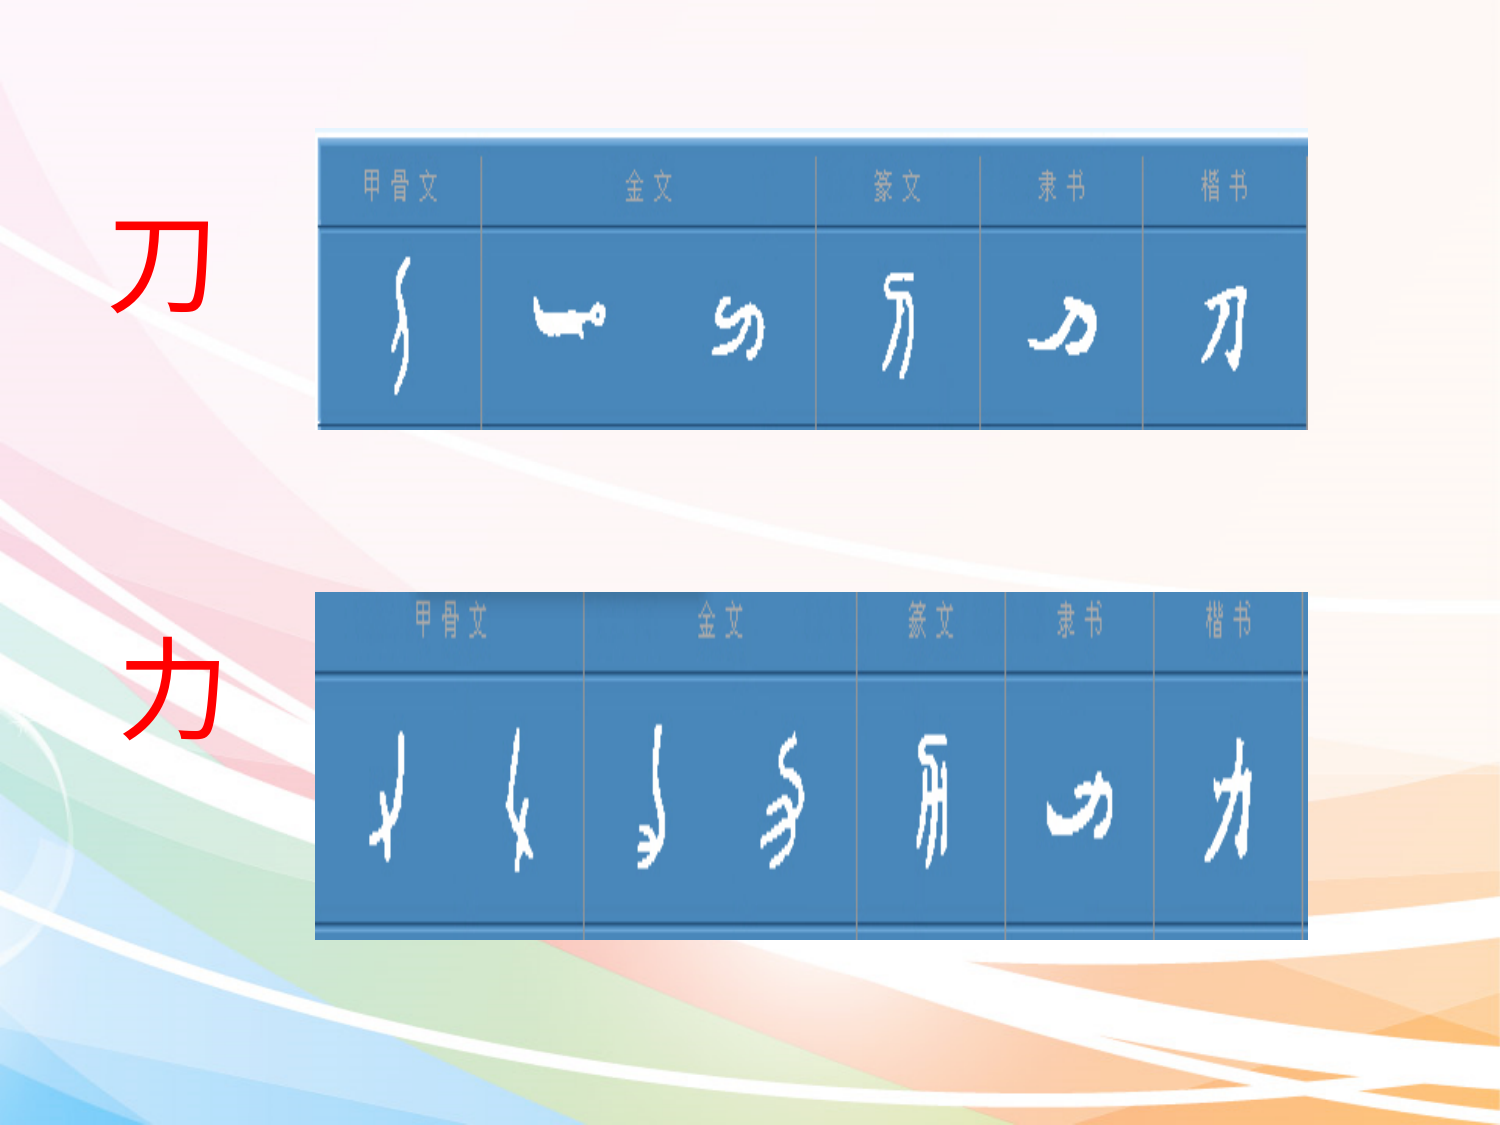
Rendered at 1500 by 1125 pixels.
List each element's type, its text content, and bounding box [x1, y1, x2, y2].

text_box 刀 [91, 144, 234, 335]
picture [0, 0, 1500, 1125]
text_box 力 [102, 570, 245, 761]
text_box [112, 165, 235, 358]
